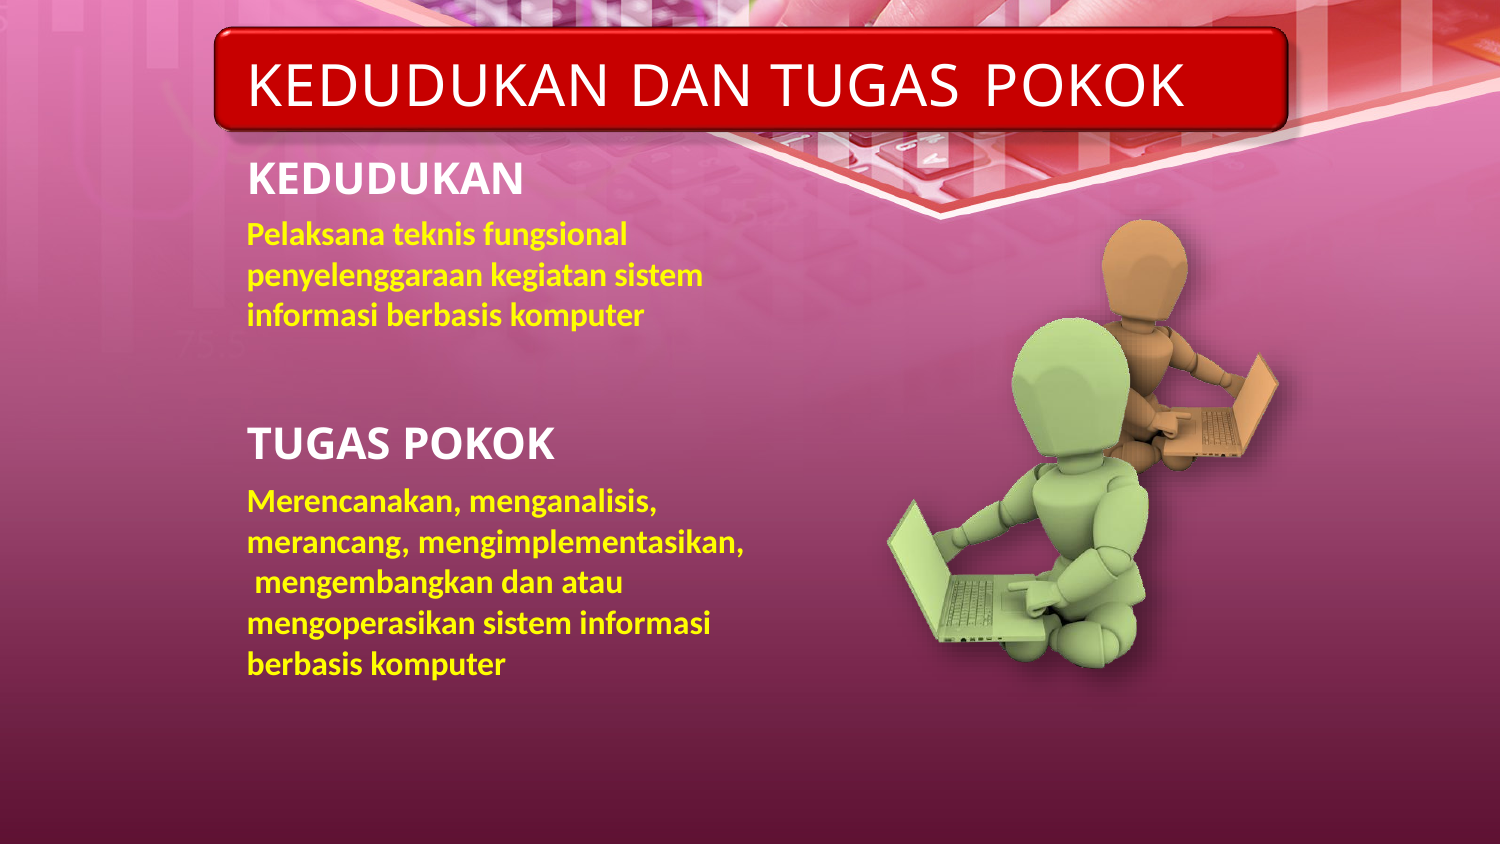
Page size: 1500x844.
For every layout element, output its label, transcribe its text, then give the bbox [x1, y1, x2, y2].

text_box [213, 26, 244, 156]
text_box KEDUDUKAN Pelaksana teknis fungsional penyelenggaraan kegiatan sistem informasi berbasis komputer TUGAS POKOK Merencanakan, menganalisis, merancang, mengimplementasikan, mengembangkan dan atau mengoperasikan sistem informasi berbasis komputer [244, 137, 776, 682]
text_box [1079, 213, 1287, 488]
text_box [875, 309, 1161, 685]
picture [0, 0, 1500, 844]
text_box [842, 275, 1212, 738]
text_box [1045, 179, 1313, 538]
text_box [776, 26, 1307, 156]
title KEDUDUKAN DAN TUGAS POKOK [244, 10, 1244, 154]
